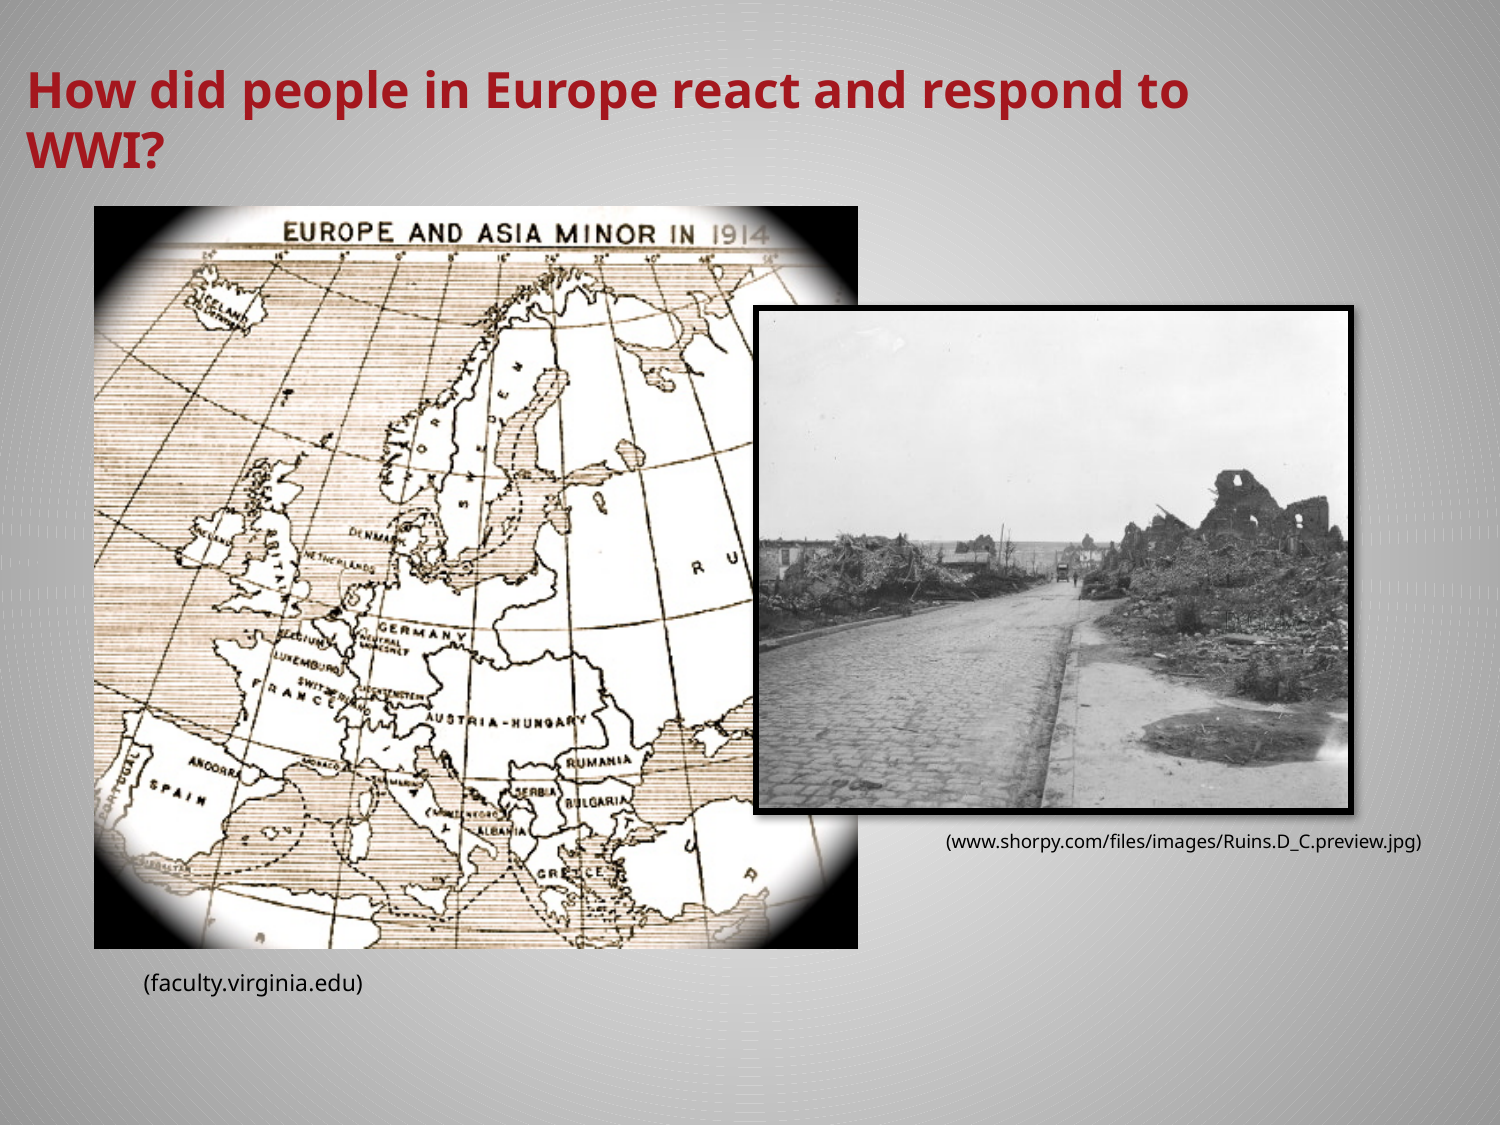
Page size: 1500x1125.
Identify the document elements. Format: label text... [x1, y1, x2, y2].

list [0, 206, 1152, 949]
text_box (faculty.virginia.edu) [128, 961, 519, 1004]
text_box (www.shorpy.com/files/images/Ruins.D_C.preview.jpg) [1157, 822, 1450, 860]
picture [758, 310, 1349, 809]
text_box How did people in Europe react and respond to WWI? [11, 51, 1338, 187]
